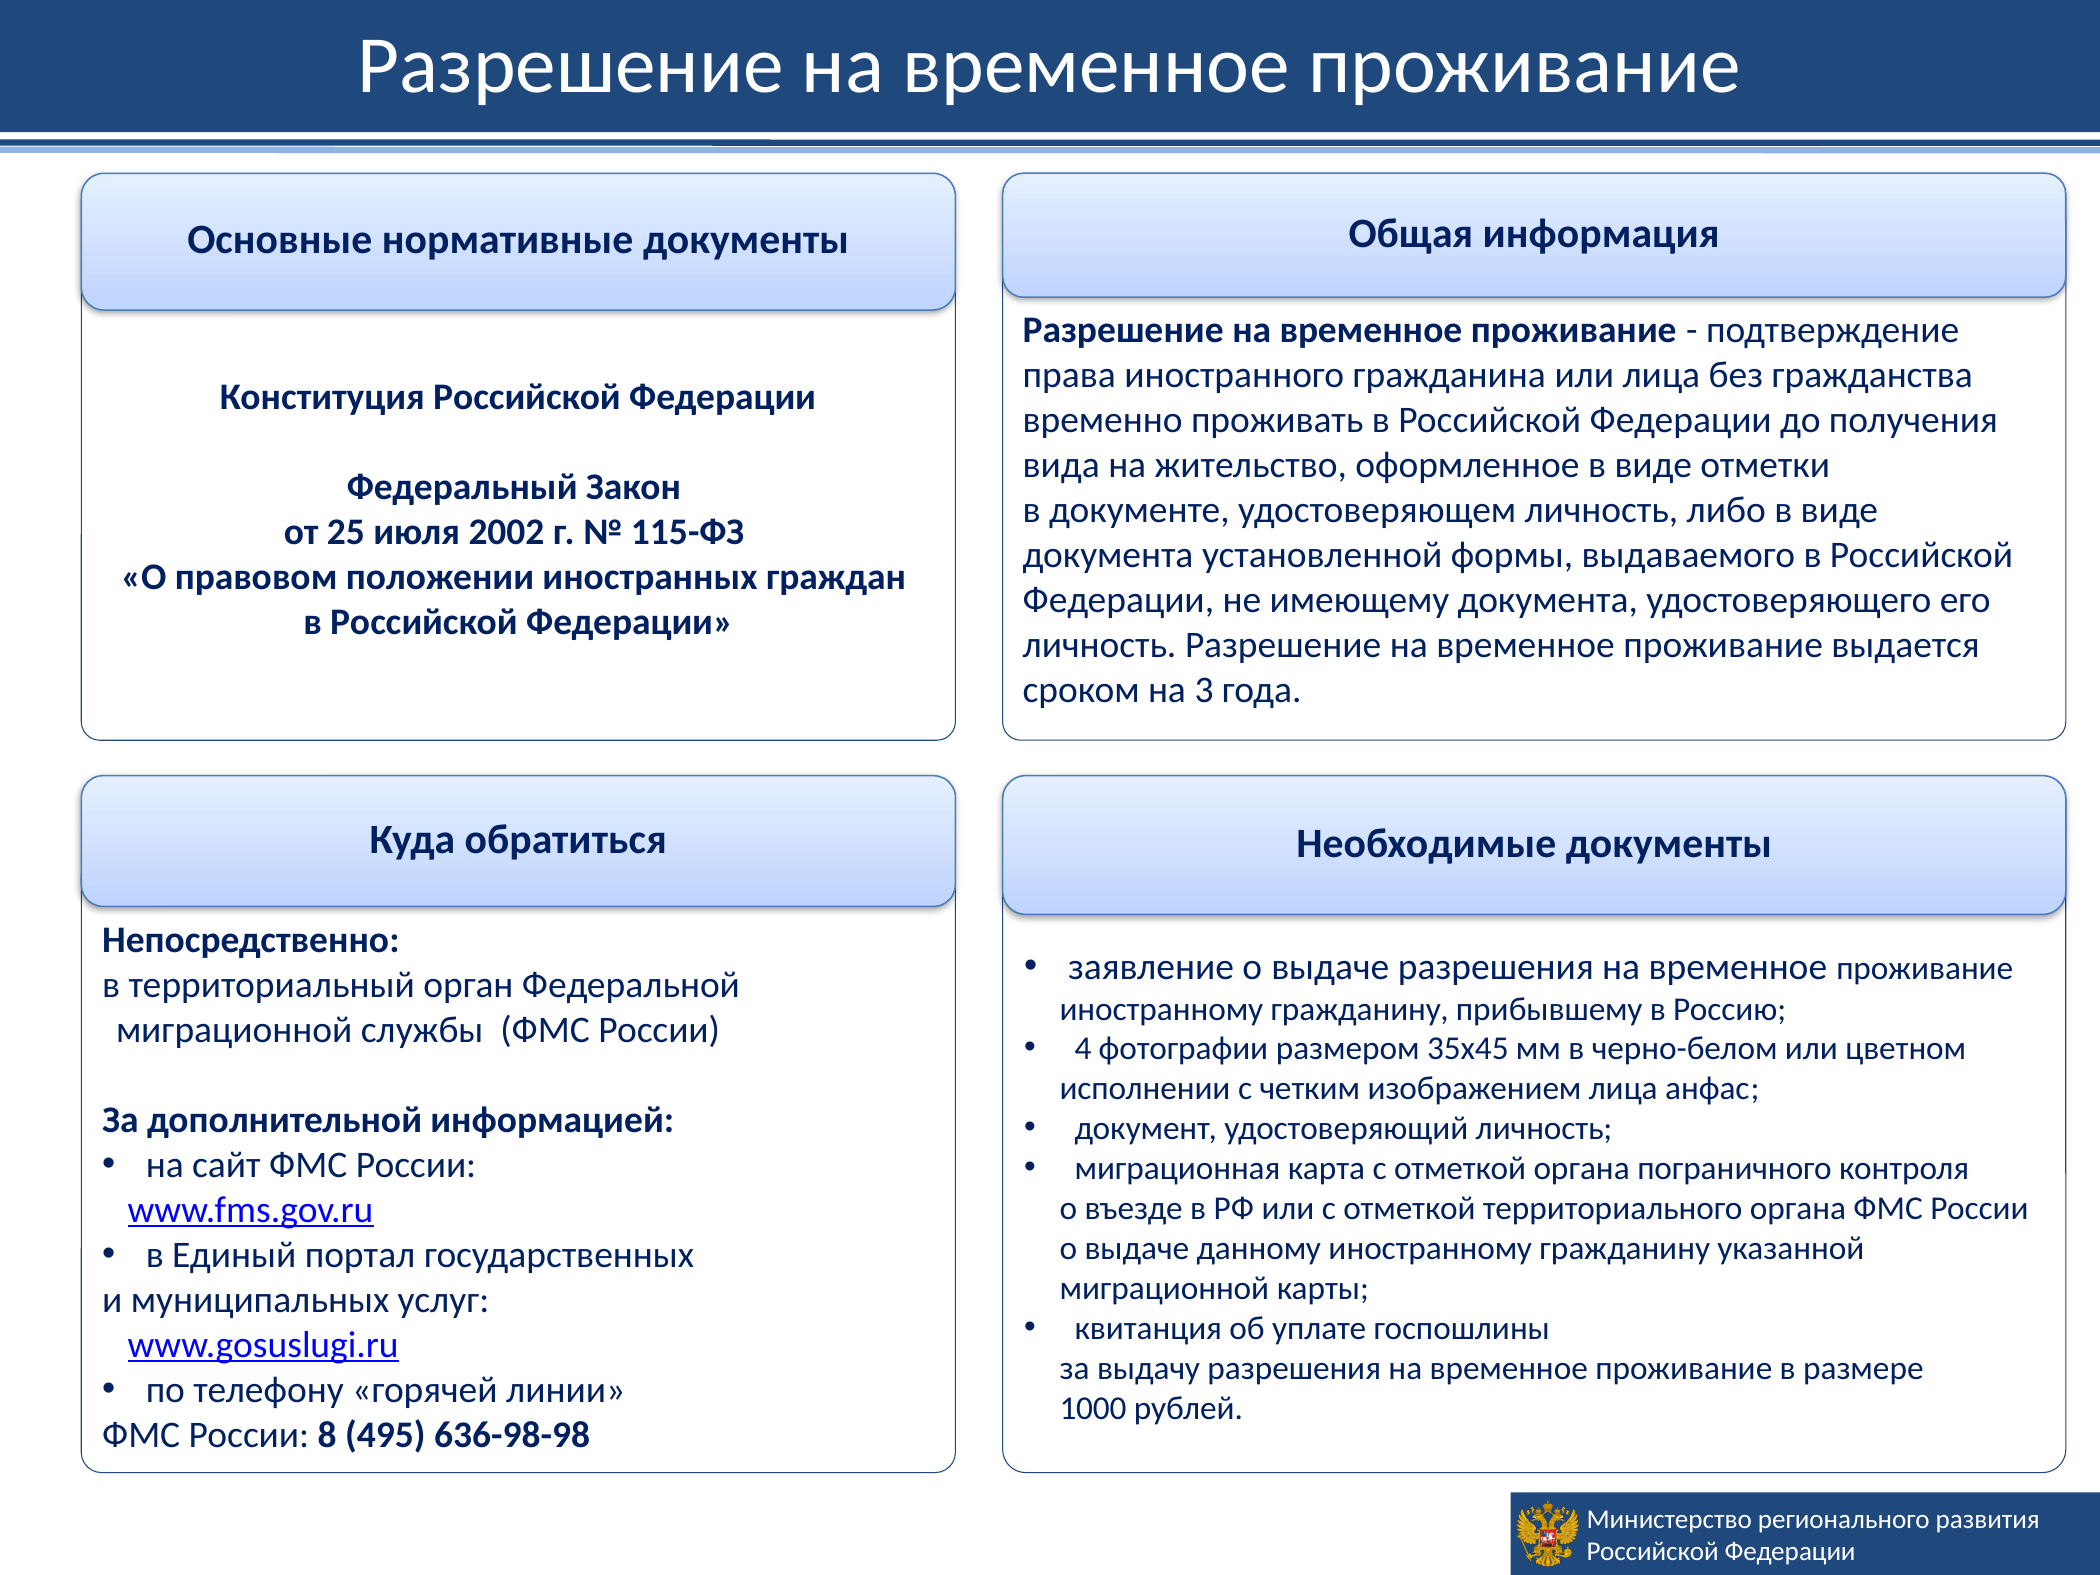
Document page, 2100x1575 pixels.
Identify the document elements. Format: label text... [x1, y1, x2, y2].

picture [1516, 1500, 1579, 1567]
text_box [81, 775, 956, 1473]
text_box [1002, 173, 2067, 741]
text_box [1002, 775, 2067, 1473]
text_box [81, 173, 956, 741]
text_box Разрешение на временное проживание [0, 0, 2100, 134]
